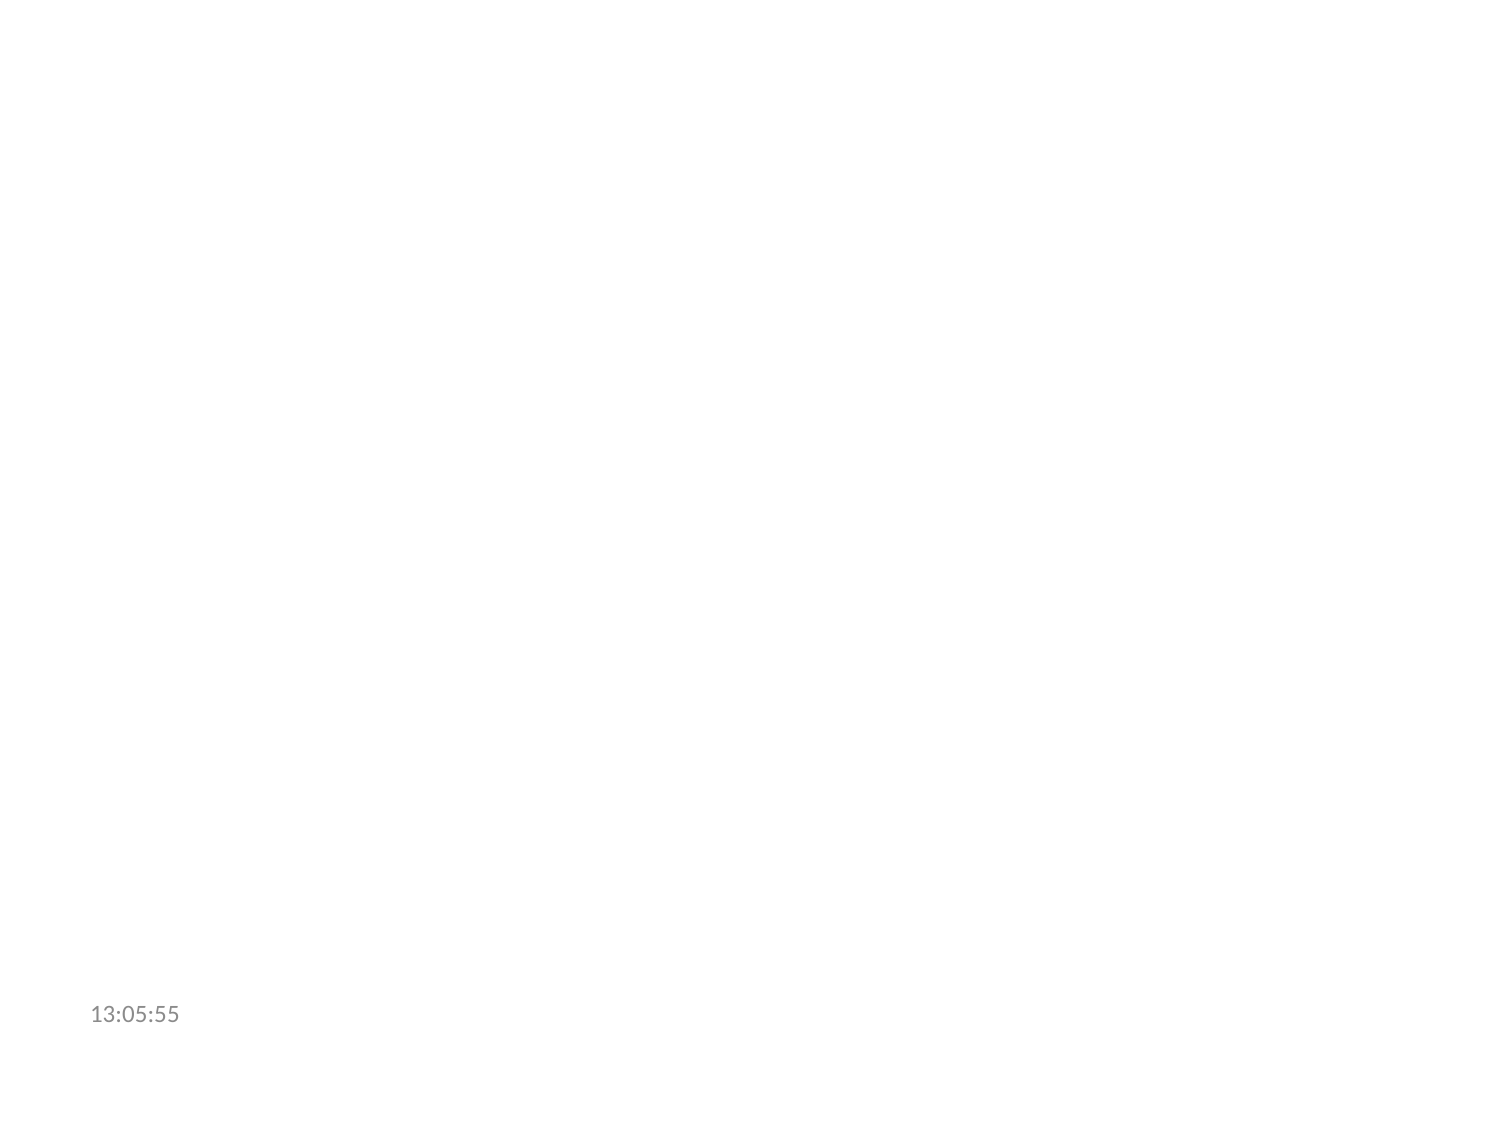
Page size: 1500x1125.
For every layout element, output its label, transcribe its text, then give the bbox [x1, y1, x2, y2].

text_box 15:35:09 [75, 982, 425, 1043]
